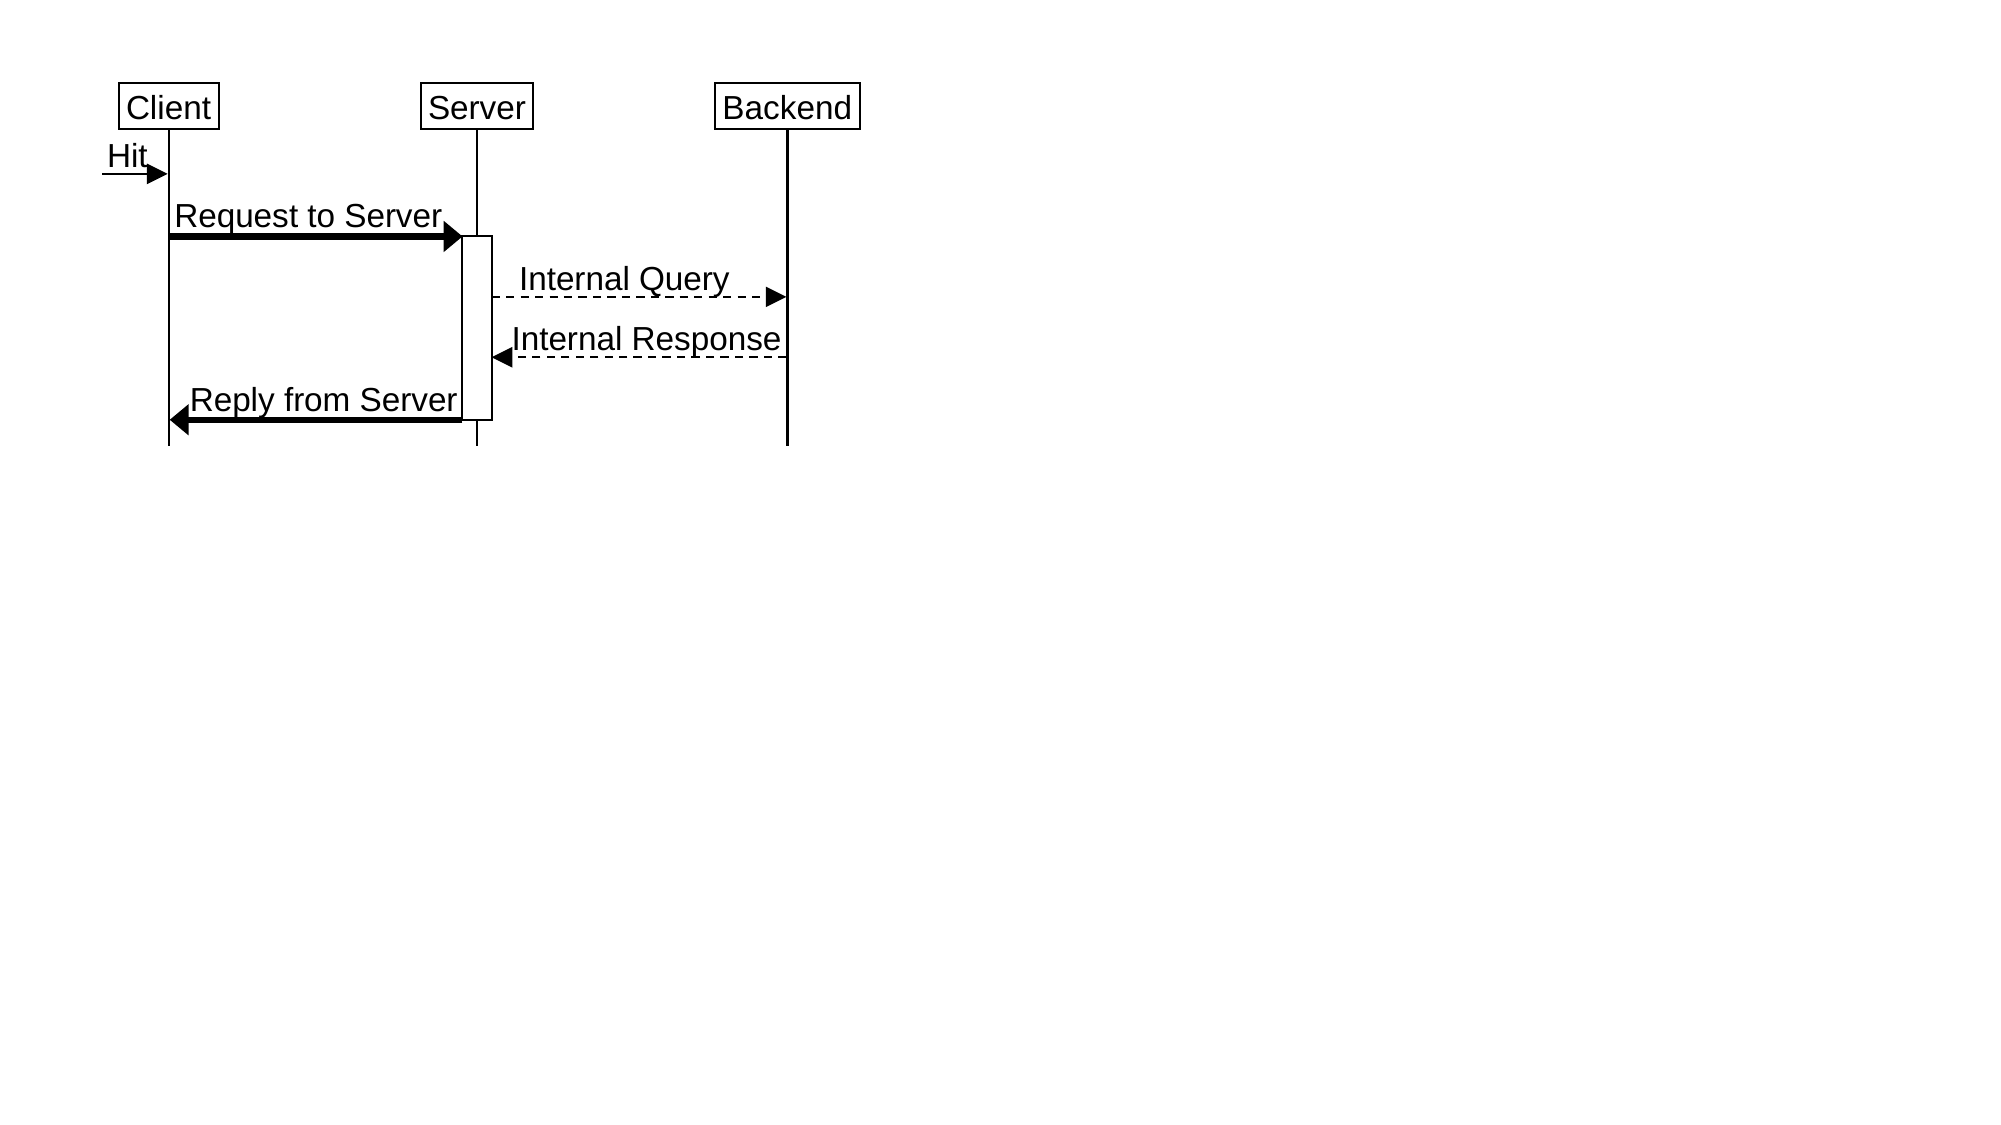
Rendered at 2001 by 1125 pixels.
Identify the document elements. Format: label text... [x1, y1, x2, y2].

text_box Hit [105, 135, 150, 173]
text_box Client [118, 83, 219, 130]
text_box Internal Response [509, 318, 784, 357]
text_box Reply from Server [187, 379, 461, 417]
text_box Request to Server [171, 195, 445, 233]
text_box [462, 236, 492, 420]
text_box Server [420, 83, 534, 130]
text_box [74, 74, 900, 446]
text_box Backend [714, 83, 861, 130]
text_box Internal Query [516, 258, 733, 296]
